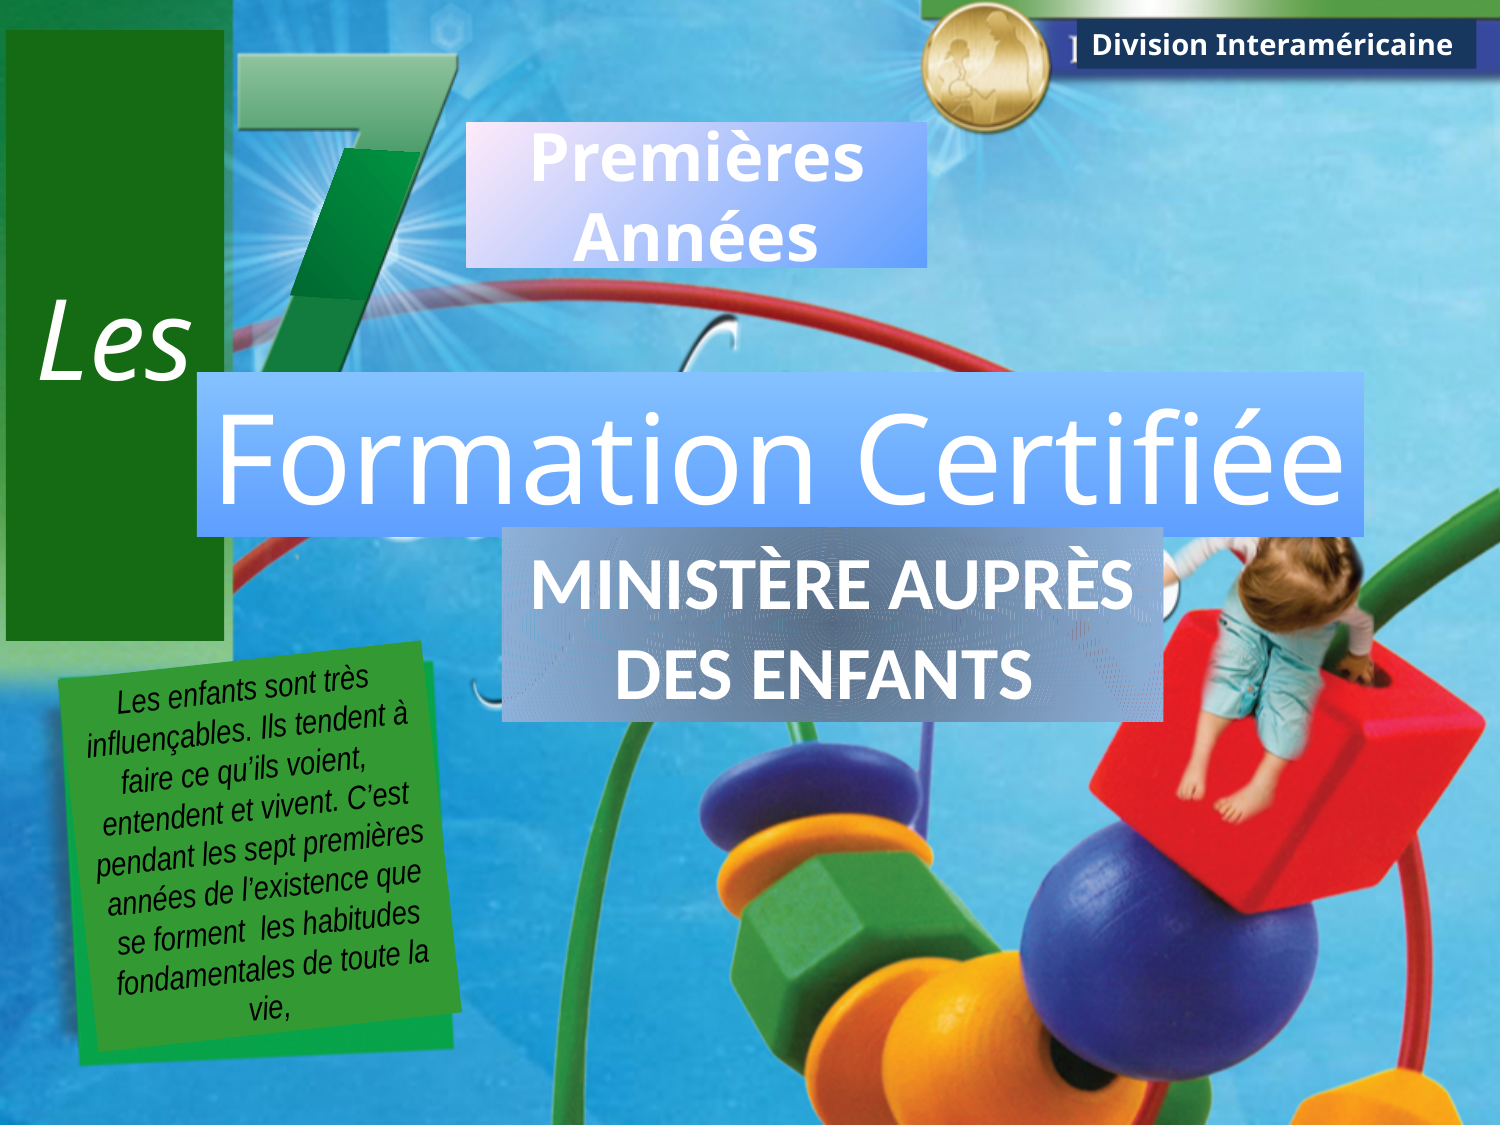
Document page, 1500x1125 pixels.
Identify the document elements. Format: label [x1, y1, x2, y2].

text_box [5, 18, 1485, 1039]
picture [0, 0, 1500, 1125]
